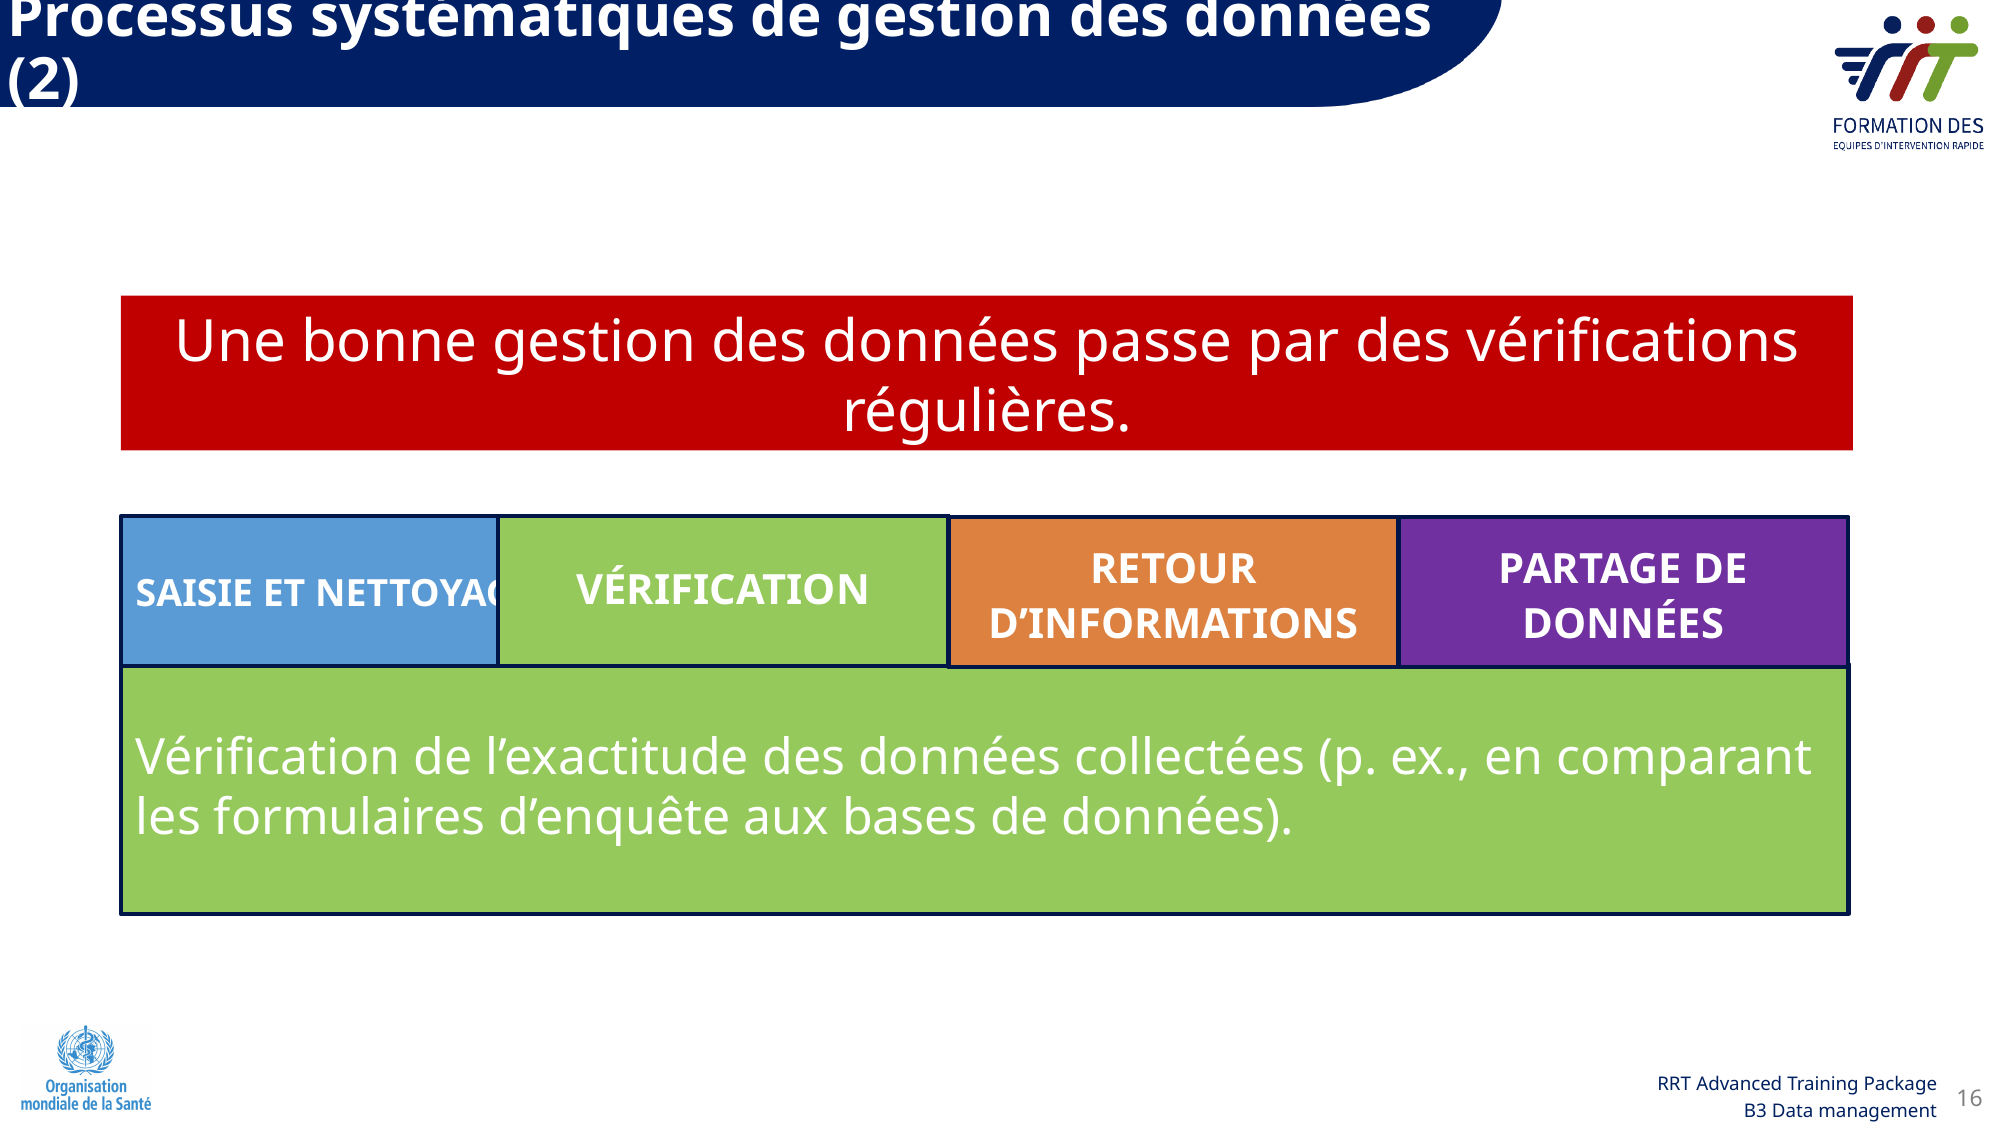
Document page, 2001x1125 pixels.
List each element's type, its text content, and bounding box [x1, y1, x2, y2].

text_box Vérification de l’exactitude des données collectées (p. ex., en comparant les formulaires d’enquête aux bases de données). [120, 717, 1853, 923]
text_box VÉRIFICATION [496, 514, 950, 668]
picture [1833, 15, 1984, 151]
picture [0, 0, 1502, 107]
text_box SAISIE ET NETTOYAGE [119, 514, 496, 668]
text_box PARTAGE DE DONNÉES [1396, 515, 1850, 669]
picture [20, 1024, 152, 1111]
text_box [119, 662, 1851, 916]
text_box Une bonne gestion des données passe par des vérifications régulières. [120, 295, 1853, 451]
text_box Processus systématiques de gestion des données (2) [0, 0, 1493, 99]
text_box RETOUR D’INFORMATIONS [946, 515, 1396, 669]
